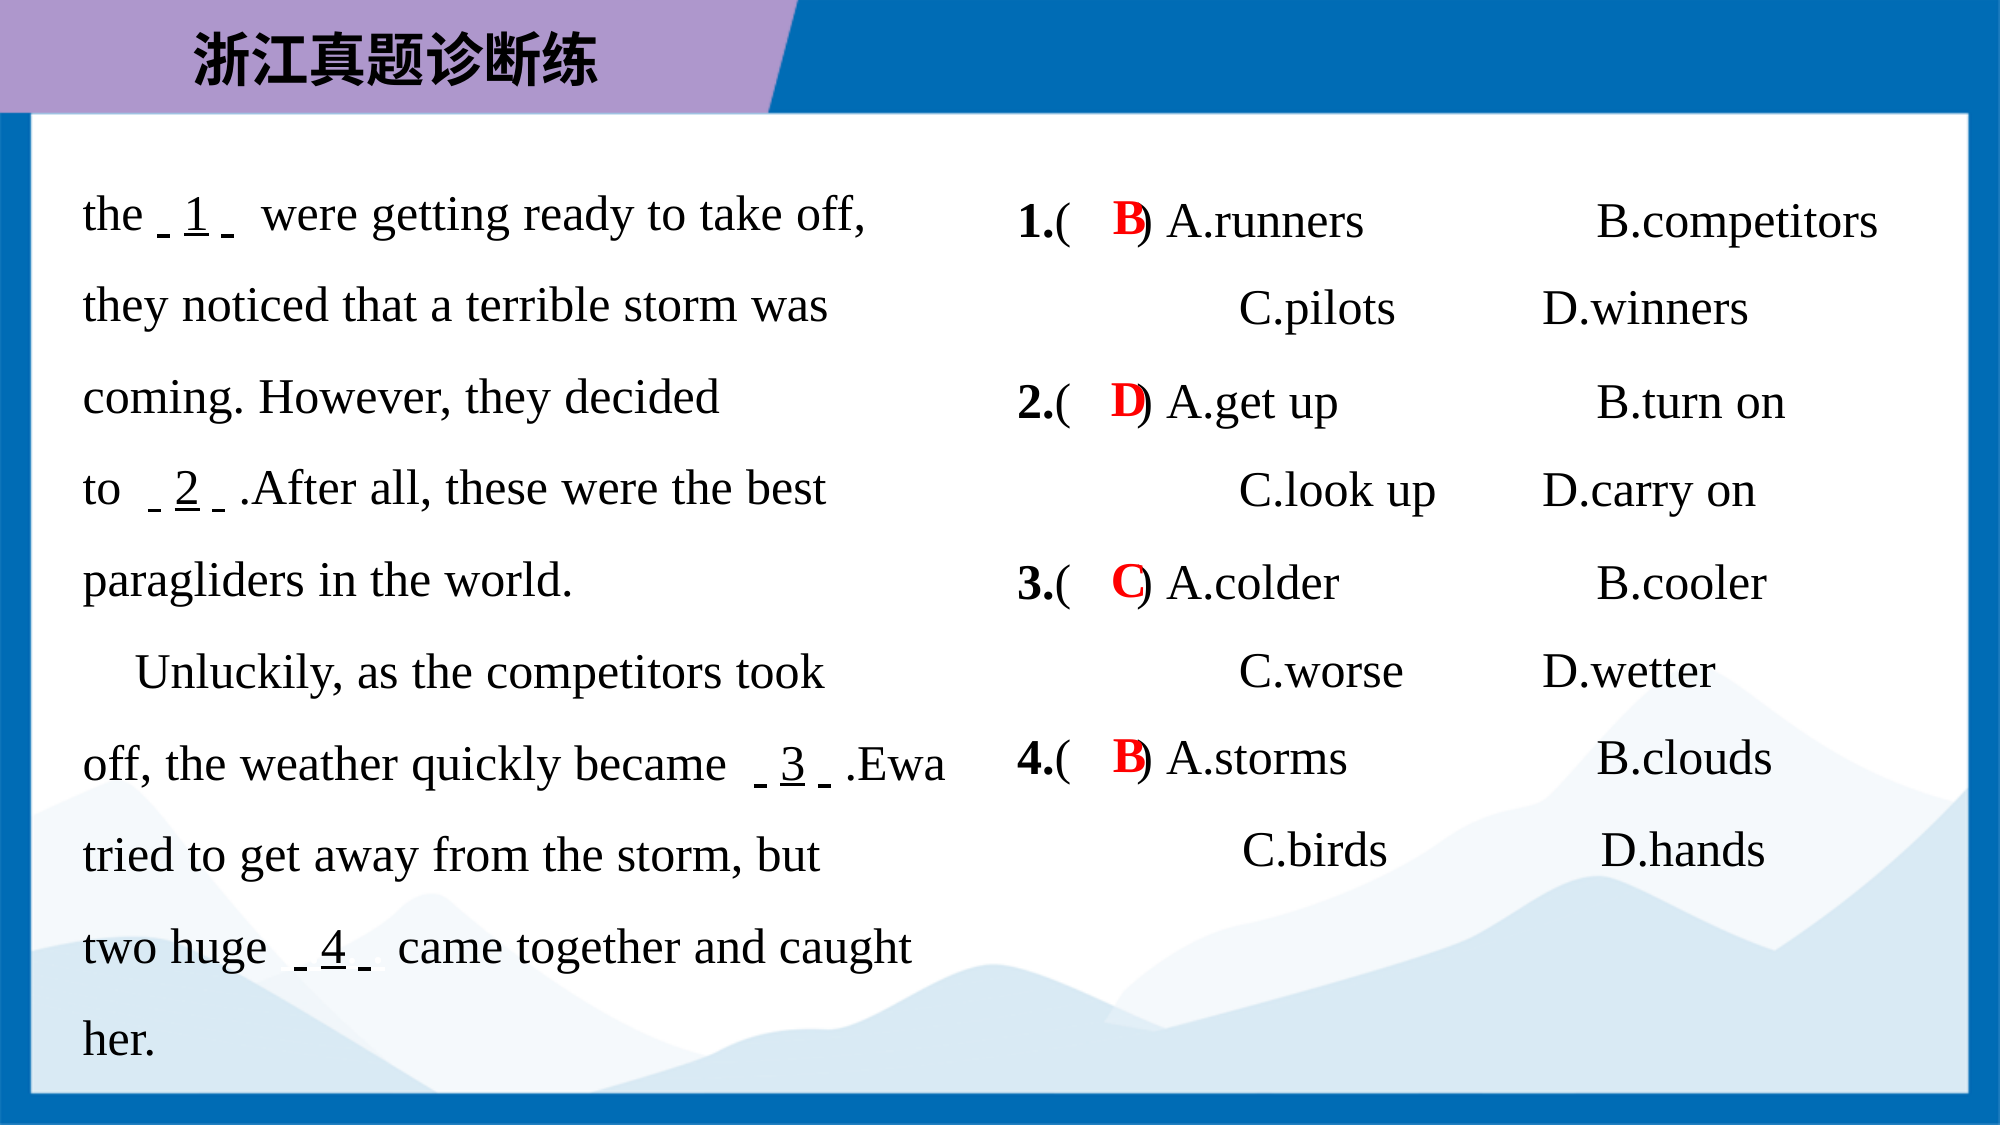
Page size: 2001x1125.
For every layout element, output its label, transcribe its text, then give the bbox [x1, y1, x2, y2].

text_box 1.( ) A.runners B.competitors C.pilots D.winners [1016, 155, 1919, 326]
picture [0, 0, 2000, 1125]
text_box 3.( ) A.colder B.cooler C.worse D.wetter [1016, 517, 1919, 688]
text_box 4.( ) A.storms B.clouds C.birds D.hands [1016, 693, 1919, 863]
text_box 2.( ) A.get up B.turn on C.look up D.carry on [1016, 336, 1919, 507]
text_box B [1094, 157, 1165, 236]
text_box C [1092, 519, 1165, 598]
text_box B [1094, 694, 1165, 774]
text_box the. .1. . were getting ready to take off, they noticed that a terrible storm was coming. However, they decided to . .2. ..After all, these were the best paragliders in the world. Unluckily, as the competitors took off, the weather quickly became . .3. ..Ewa tried to get away from the storm, but two huge . .4. . came together and caught her. [82, 148, 984, 1065]
text_box D [1092, 338, 1165, 417]
